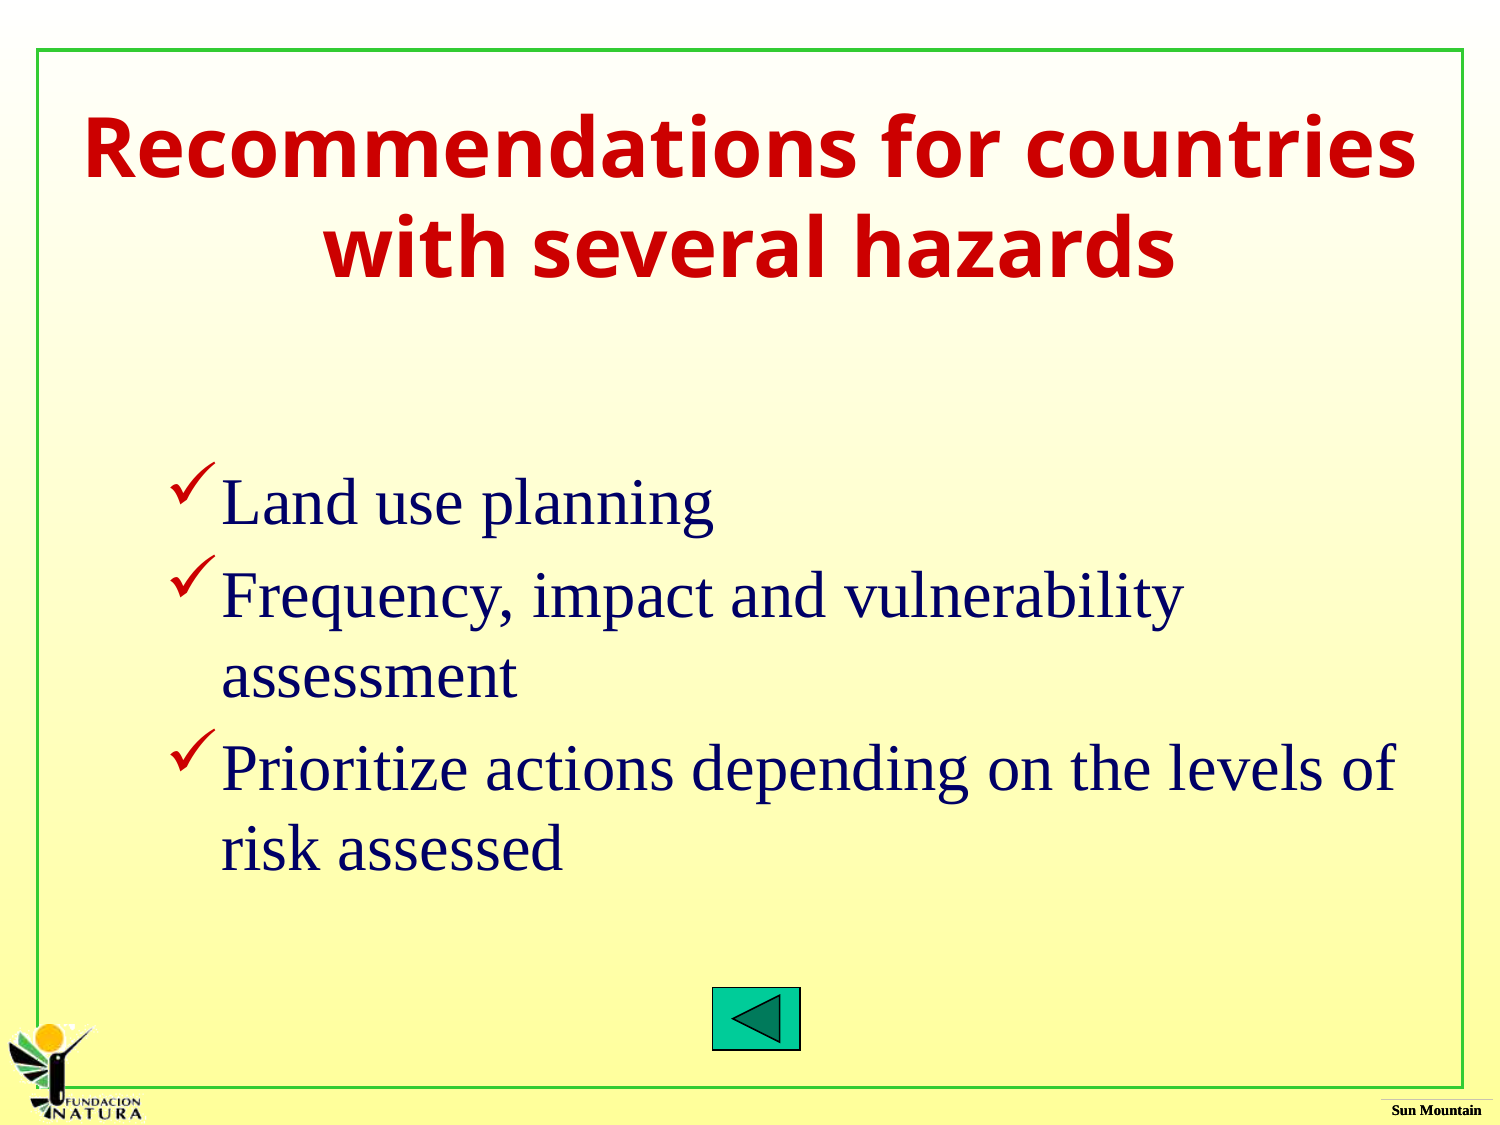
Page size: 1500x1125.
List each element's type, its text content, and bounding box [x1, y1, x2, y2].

text_box [712, 987, 800, 1050]
list Land use planning Frequency, impact and vulnerability assessment Prioritize actions depending on the levels of risk assessed [149, 449, 1426, 913]
title Recommendations for countries with several hazards [49, 99, 1451, 288]
